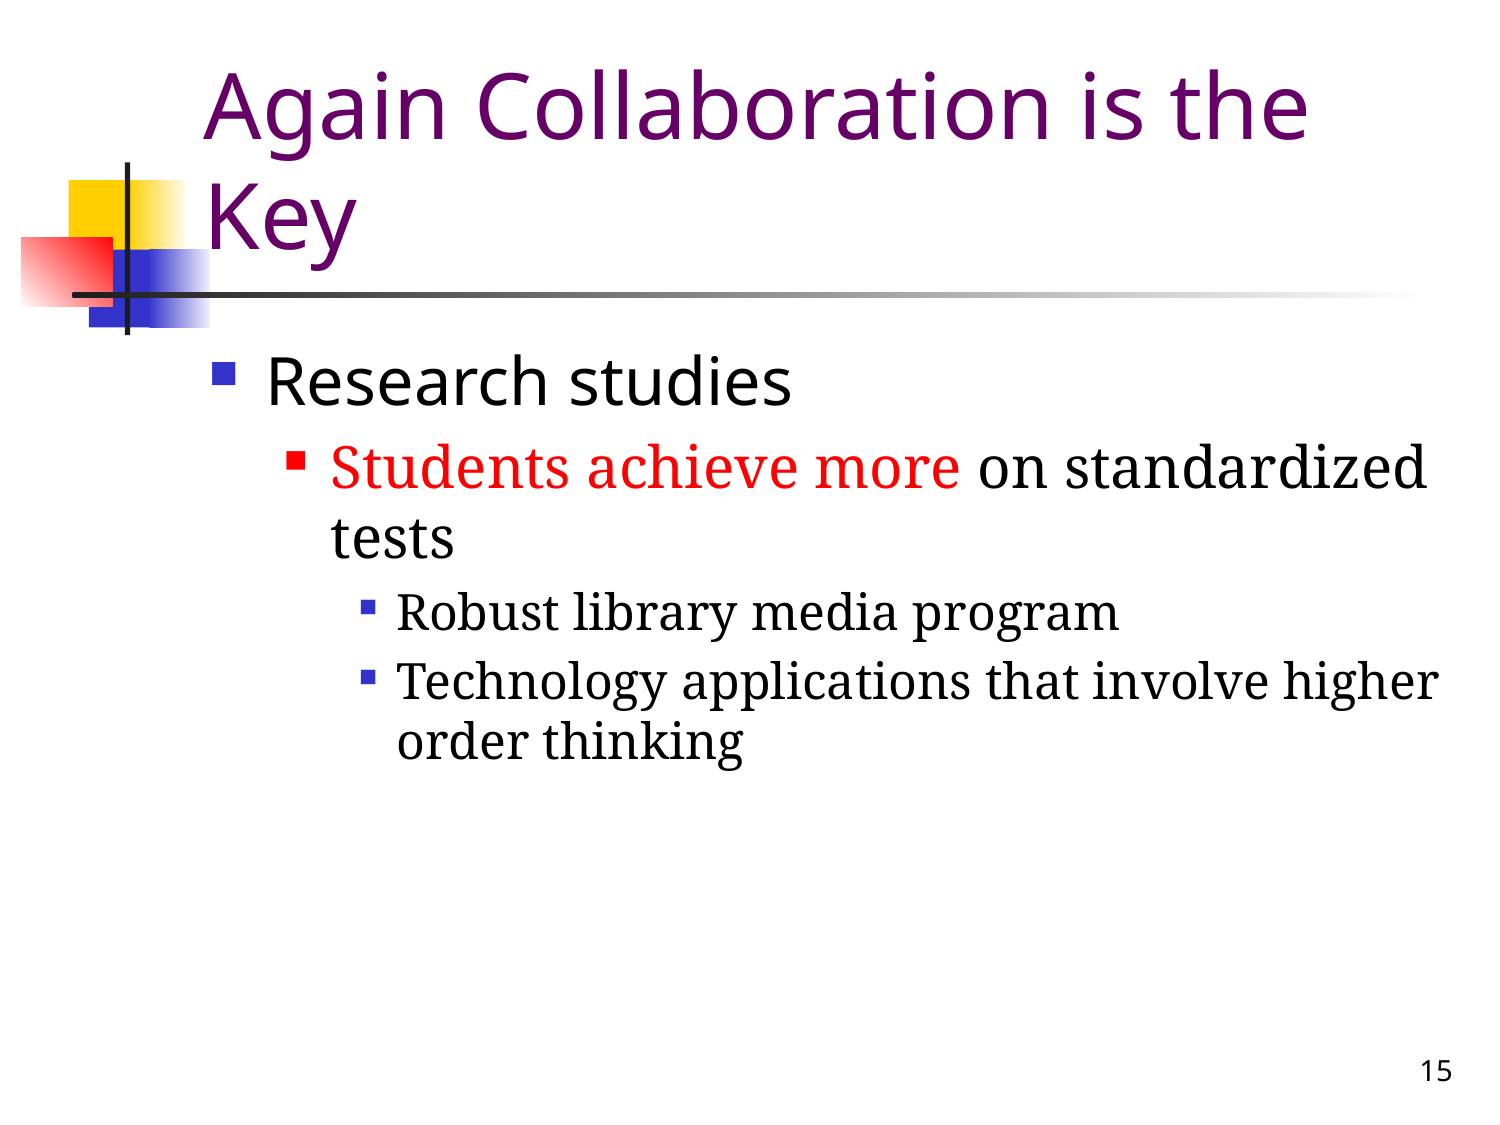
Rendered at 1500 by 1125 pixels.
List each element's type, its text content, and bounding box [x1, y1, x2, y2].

slide_number 15 [1154, 1023, 1468, 1100]
list Research studies Students achieve more on standardized tests Robust library media program Technology applications that involve higher order thinking [193, 330, 1470, 1007]
title Again Collaboration is the Key [188, 34, 1468, 276]
